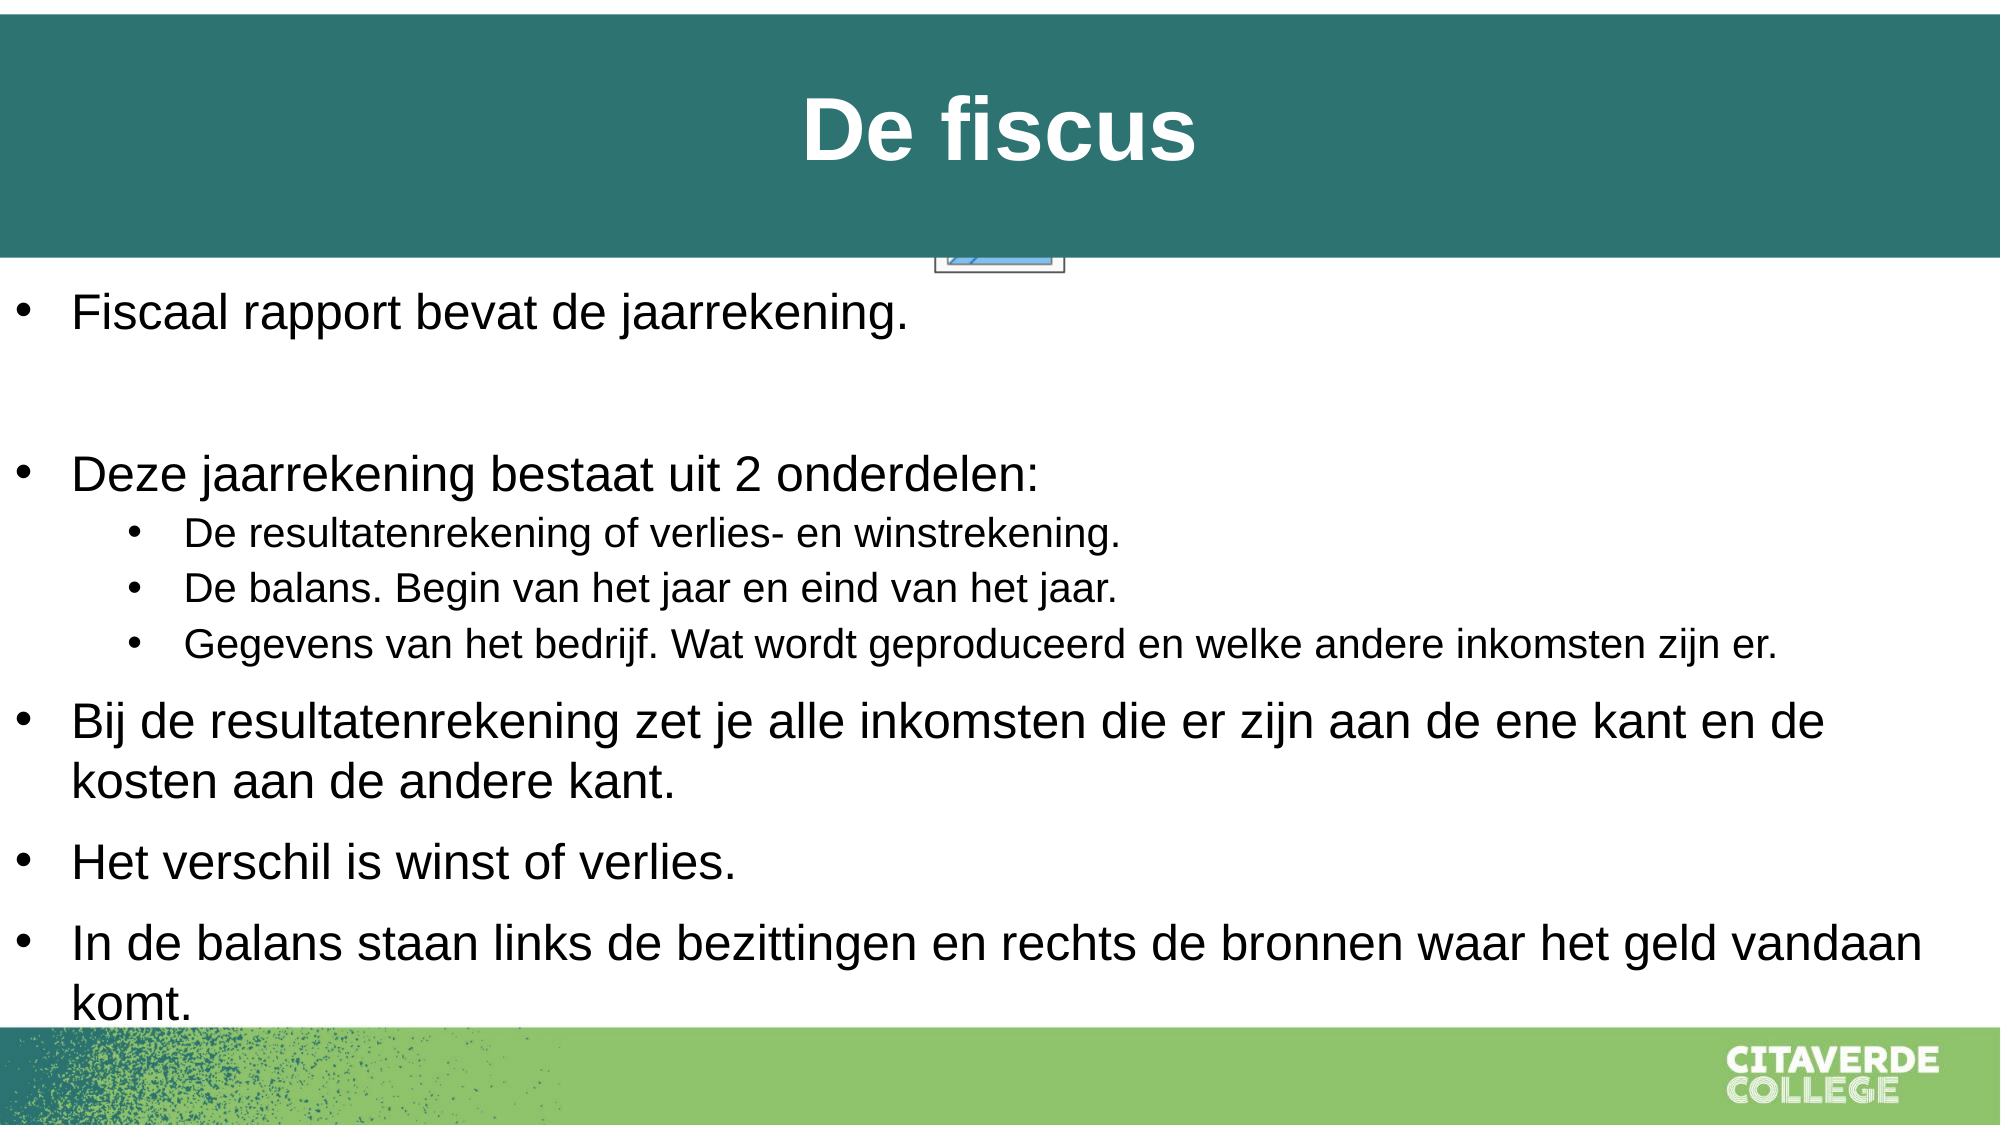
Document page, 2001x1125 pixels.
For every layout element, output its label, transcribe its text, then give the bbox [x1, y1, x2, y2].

picture [0, 0, 2001, 1125]
list Fiscaal rapport bevat de jaarrekening. Deze jaarrekening bestaat uit 2 onderdelen: De resultatenrekening of verlies- en winstrekening. De balans. Begin van het jaar en eind van het jaar. Gegevens van het bedrijf. Wat wordt geproduceerd en welke andere inkomsten zijn er. Bij de resultatenrekening zet je alle inkomsten die er zijn aan de ene kant en de kosten aan de andere kant. Het verschil is winst of verlies. In de balans staan links de bezittingen en rechts de bronnen waar het geld vandaan komt. [0, 444, 2000, 965]
